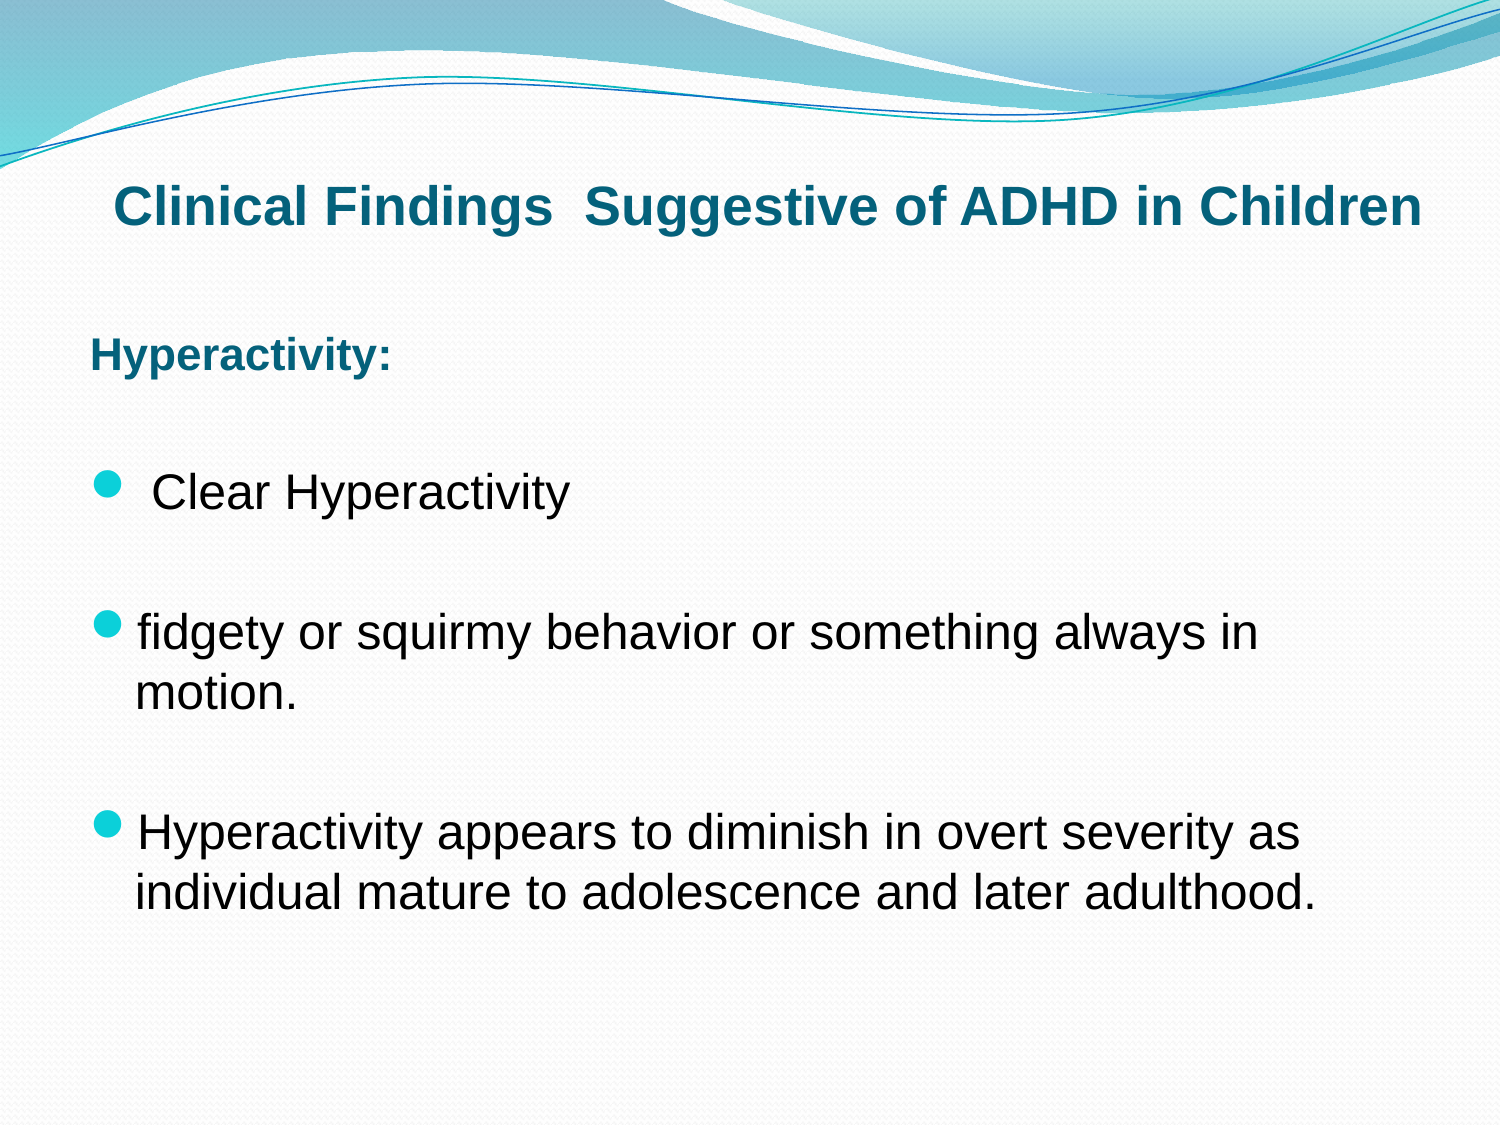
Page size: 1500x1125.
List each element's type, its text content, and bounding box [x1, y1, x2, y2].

title Clinical Findings Suggestive of ADHD in Children [75, 87, 1425, 303]
list Hyperactivity: Clear Hyperactivity fidgety or squirmy behavior or something always in motion. Hyperactivity appears to diminish in overt severity as individual mature to adolescence and later adulthood. [75, 317, 1425, 1038]
